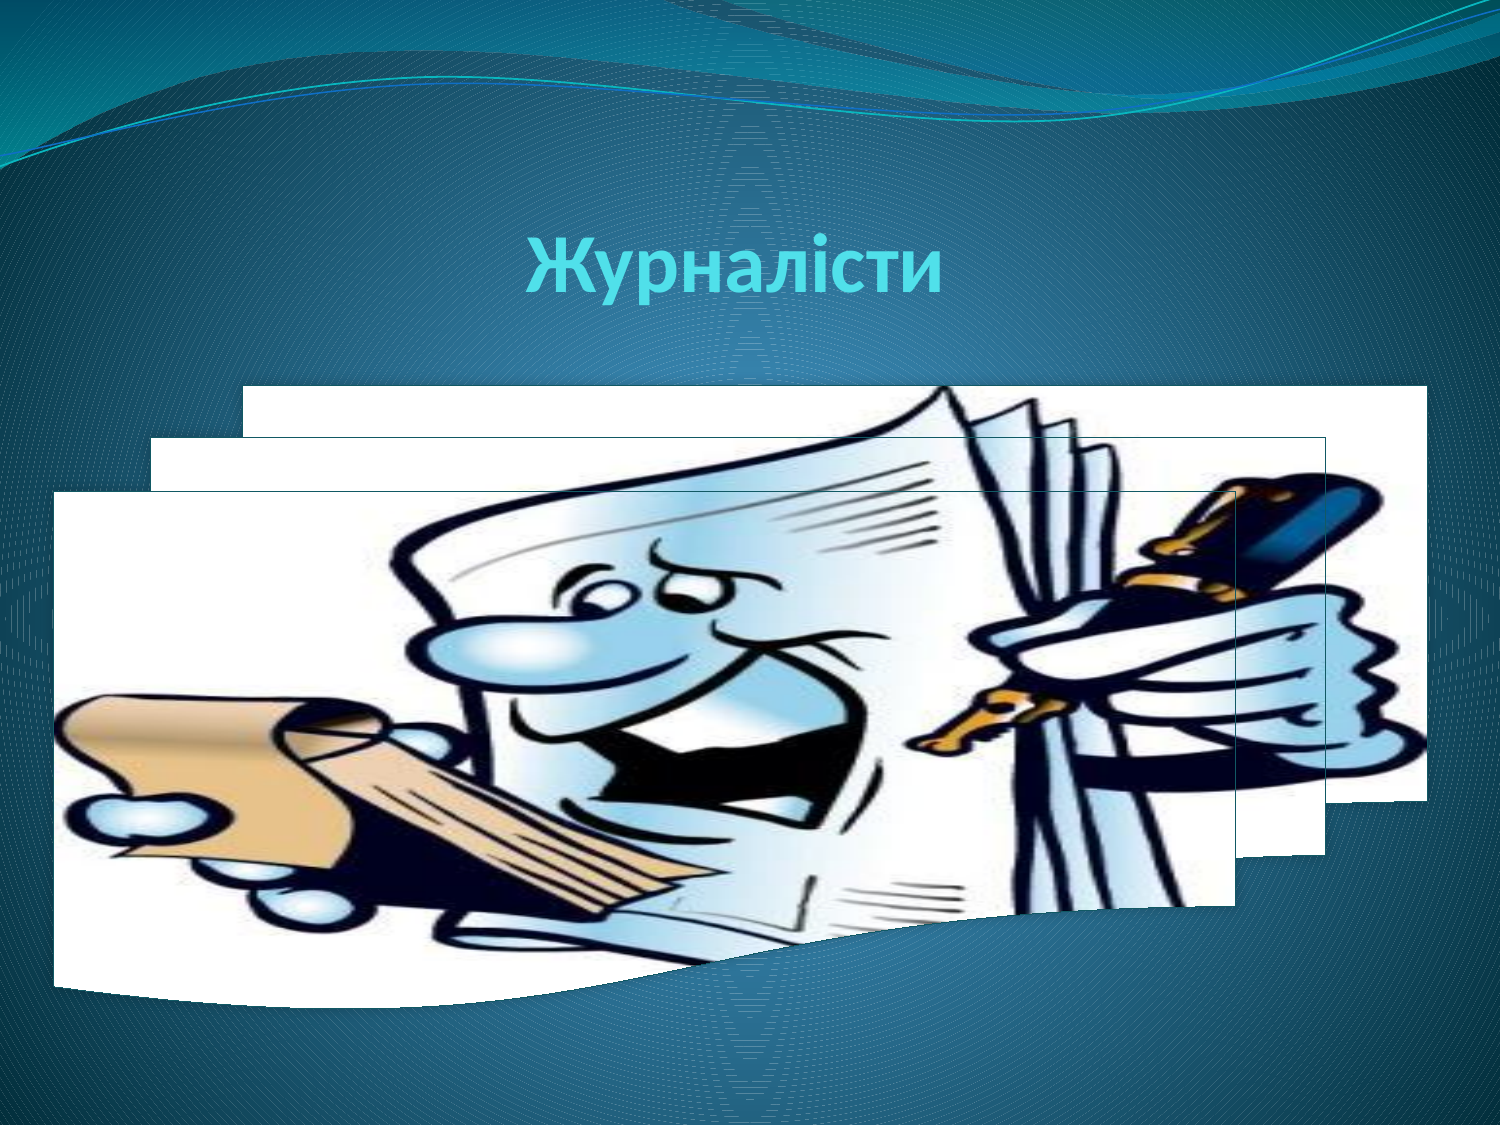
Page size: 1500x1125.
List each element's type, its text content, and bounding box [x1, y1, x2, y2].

picture [52, 385, 1428, 1011]
title Журналісти [135, 208, 1341, 310]
